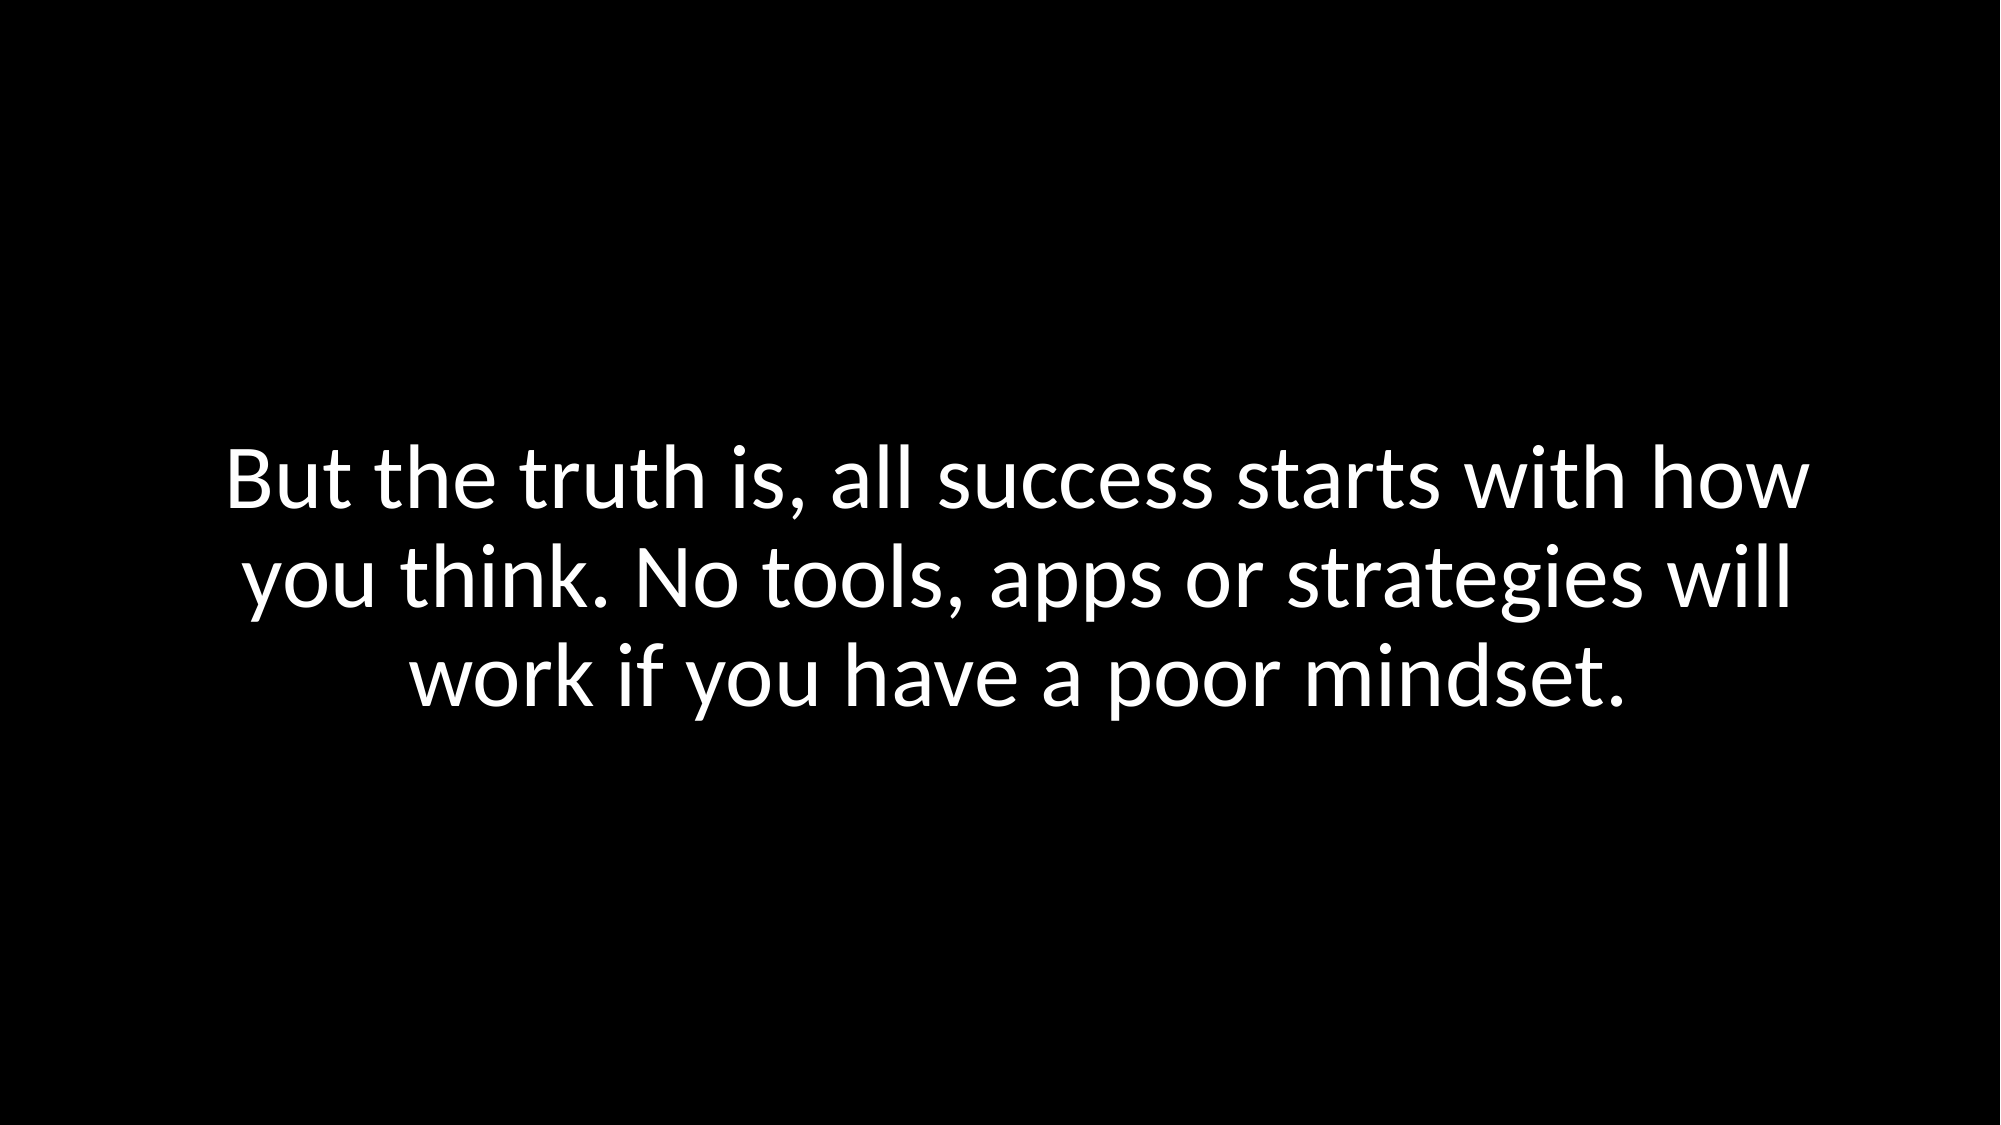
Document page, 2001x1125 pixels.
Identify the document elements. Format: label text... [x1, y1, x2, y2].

list But the truth is, all success starts with how you think. No tools, apps or strategies will work if you have a poor mindset. [164, 422, 1875, 792]
